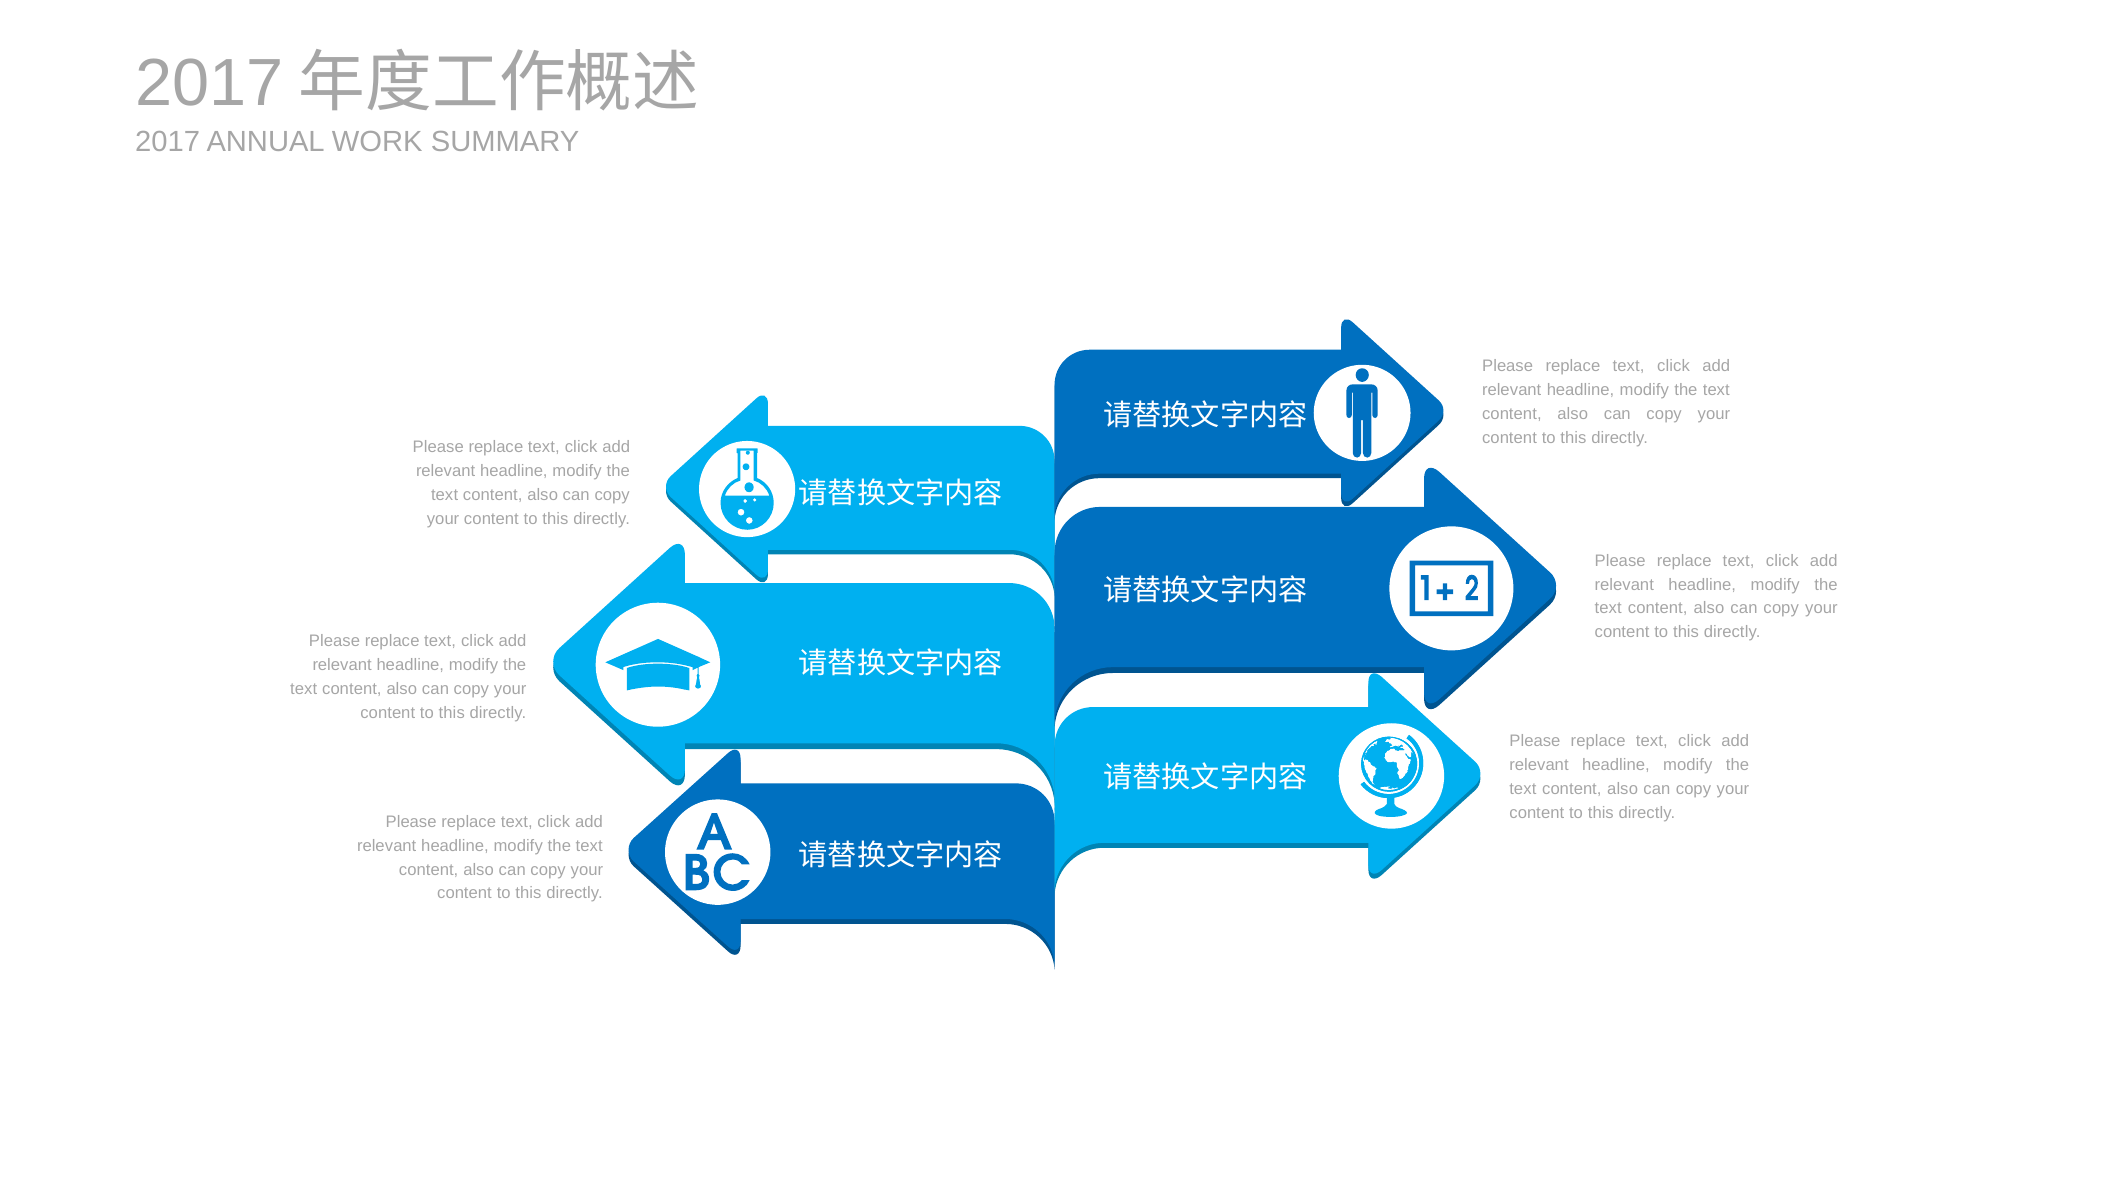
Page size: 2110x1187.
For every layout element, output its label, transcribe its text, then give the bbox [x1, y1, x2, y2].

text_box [664, 392, 1054, 540]
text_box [1054, 316, 1446, 464]
text_box 2017 ANNUAL WORK SUMMARY [135, 122, 596, 158]
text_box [1338, 723, 1445, 829]
text_box 2017年度工作概述 [135, 38, 783, 119]
text_box Please replace text, click add relevant headline, modify the text content, also can copy your content to this directly. [1461, 340, 1752, 458]
text_box Please replace text, click add relevant headline, modify the text content, also can copy your content to this directly. [319, 796, 625, 913]
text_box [1054, 464, 1559, 728]
text_box Please replace text, click add relevant headline, modify the text content, also can copy your content to this directly. [1573, 535, 1859, 652]
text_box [626, 804, 1055, 970]
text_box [699, 440, 796, 538]
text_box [1313, 364, 1411, 461]
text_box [551, 540, 1054, 804]
text_box Please replace text, click add relevant headline, modify the text content, also can copy your content to this directly. [373, 421, 652, 539]
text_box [664, 799, 771, 905]
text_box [1389, 526, 1514, 651]
text_box Please replace text, click add relevant headline, modify the text content, also can copy your content to this directly. [1488, 715, 1771, 833]
text_box Please replace text, click add relevant headline, modify the text content, also can copy your content to this directly. [261, 615, 548, 733]
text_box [595, 602, 721, 727]
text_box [1054, 728, 1483, 894]
